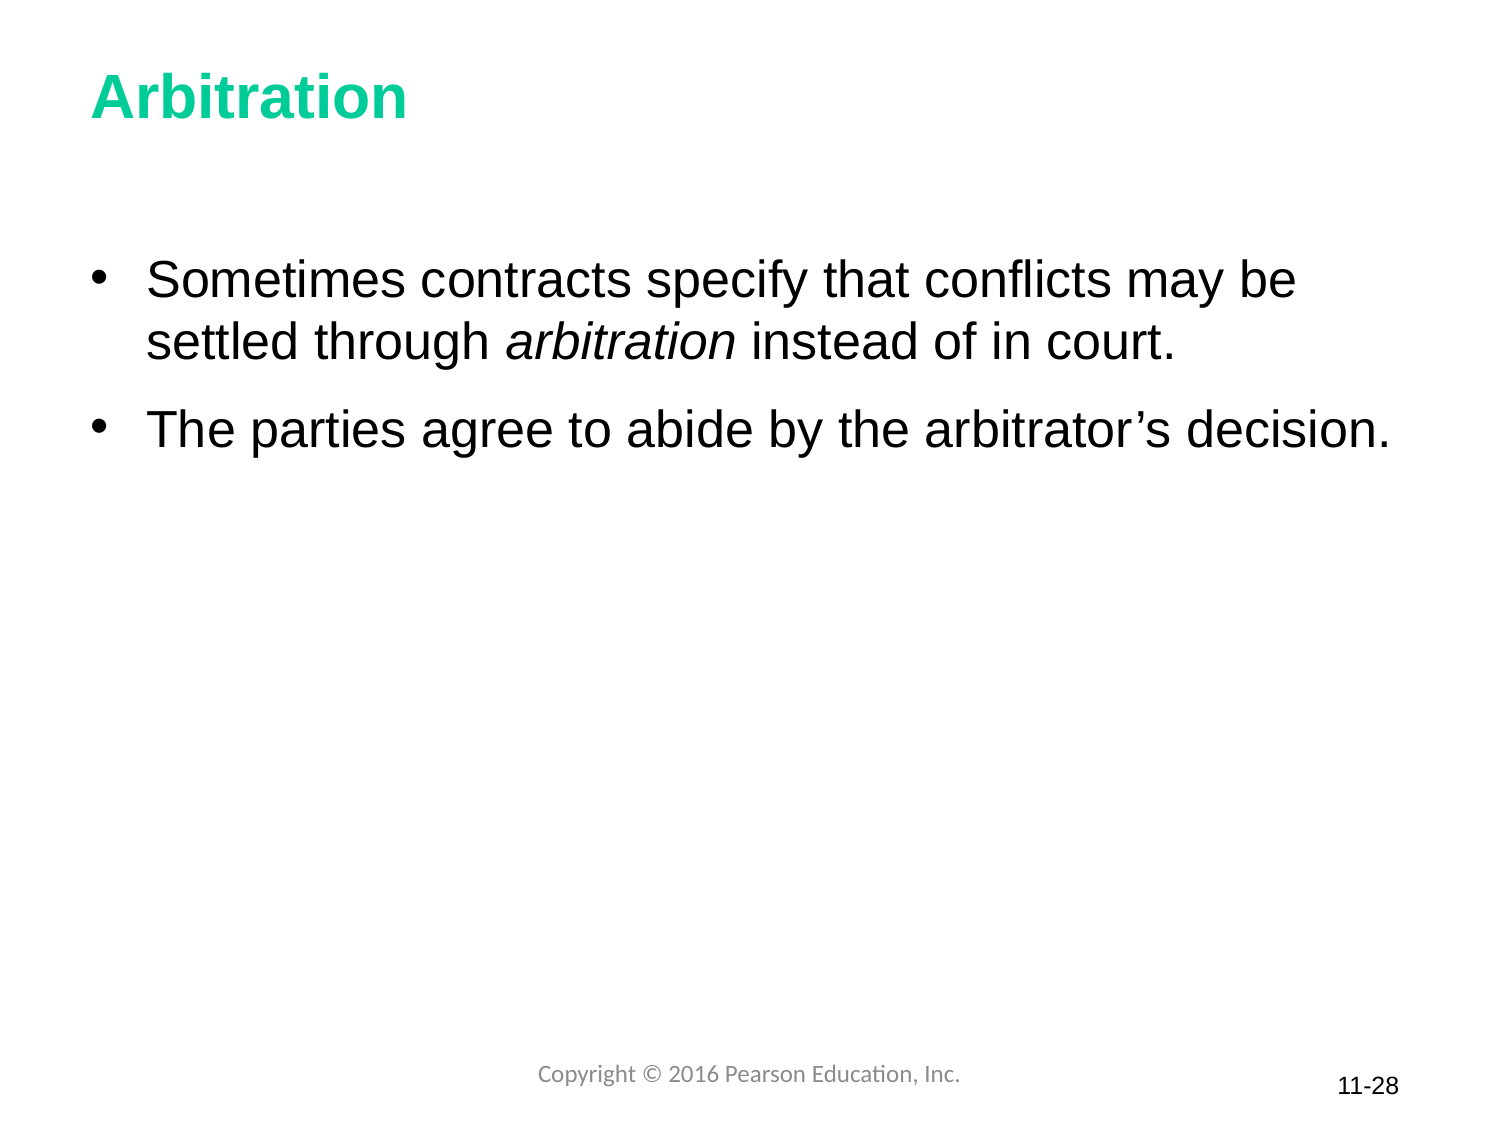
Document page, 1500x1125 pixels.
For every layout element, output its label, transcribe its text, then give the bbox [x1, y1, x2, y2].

title Arbitration [75, 0, 1425, 188]
footer Copyright © 2016 Pearson Education, Inc. [512, 1042, 988, 1103]
list Sometimes contracts specify that conflicts may be settled through arbitration instead of in court. The parties agree to abide by the arbitrator’s decision. [75, 237, 1425, 980]
